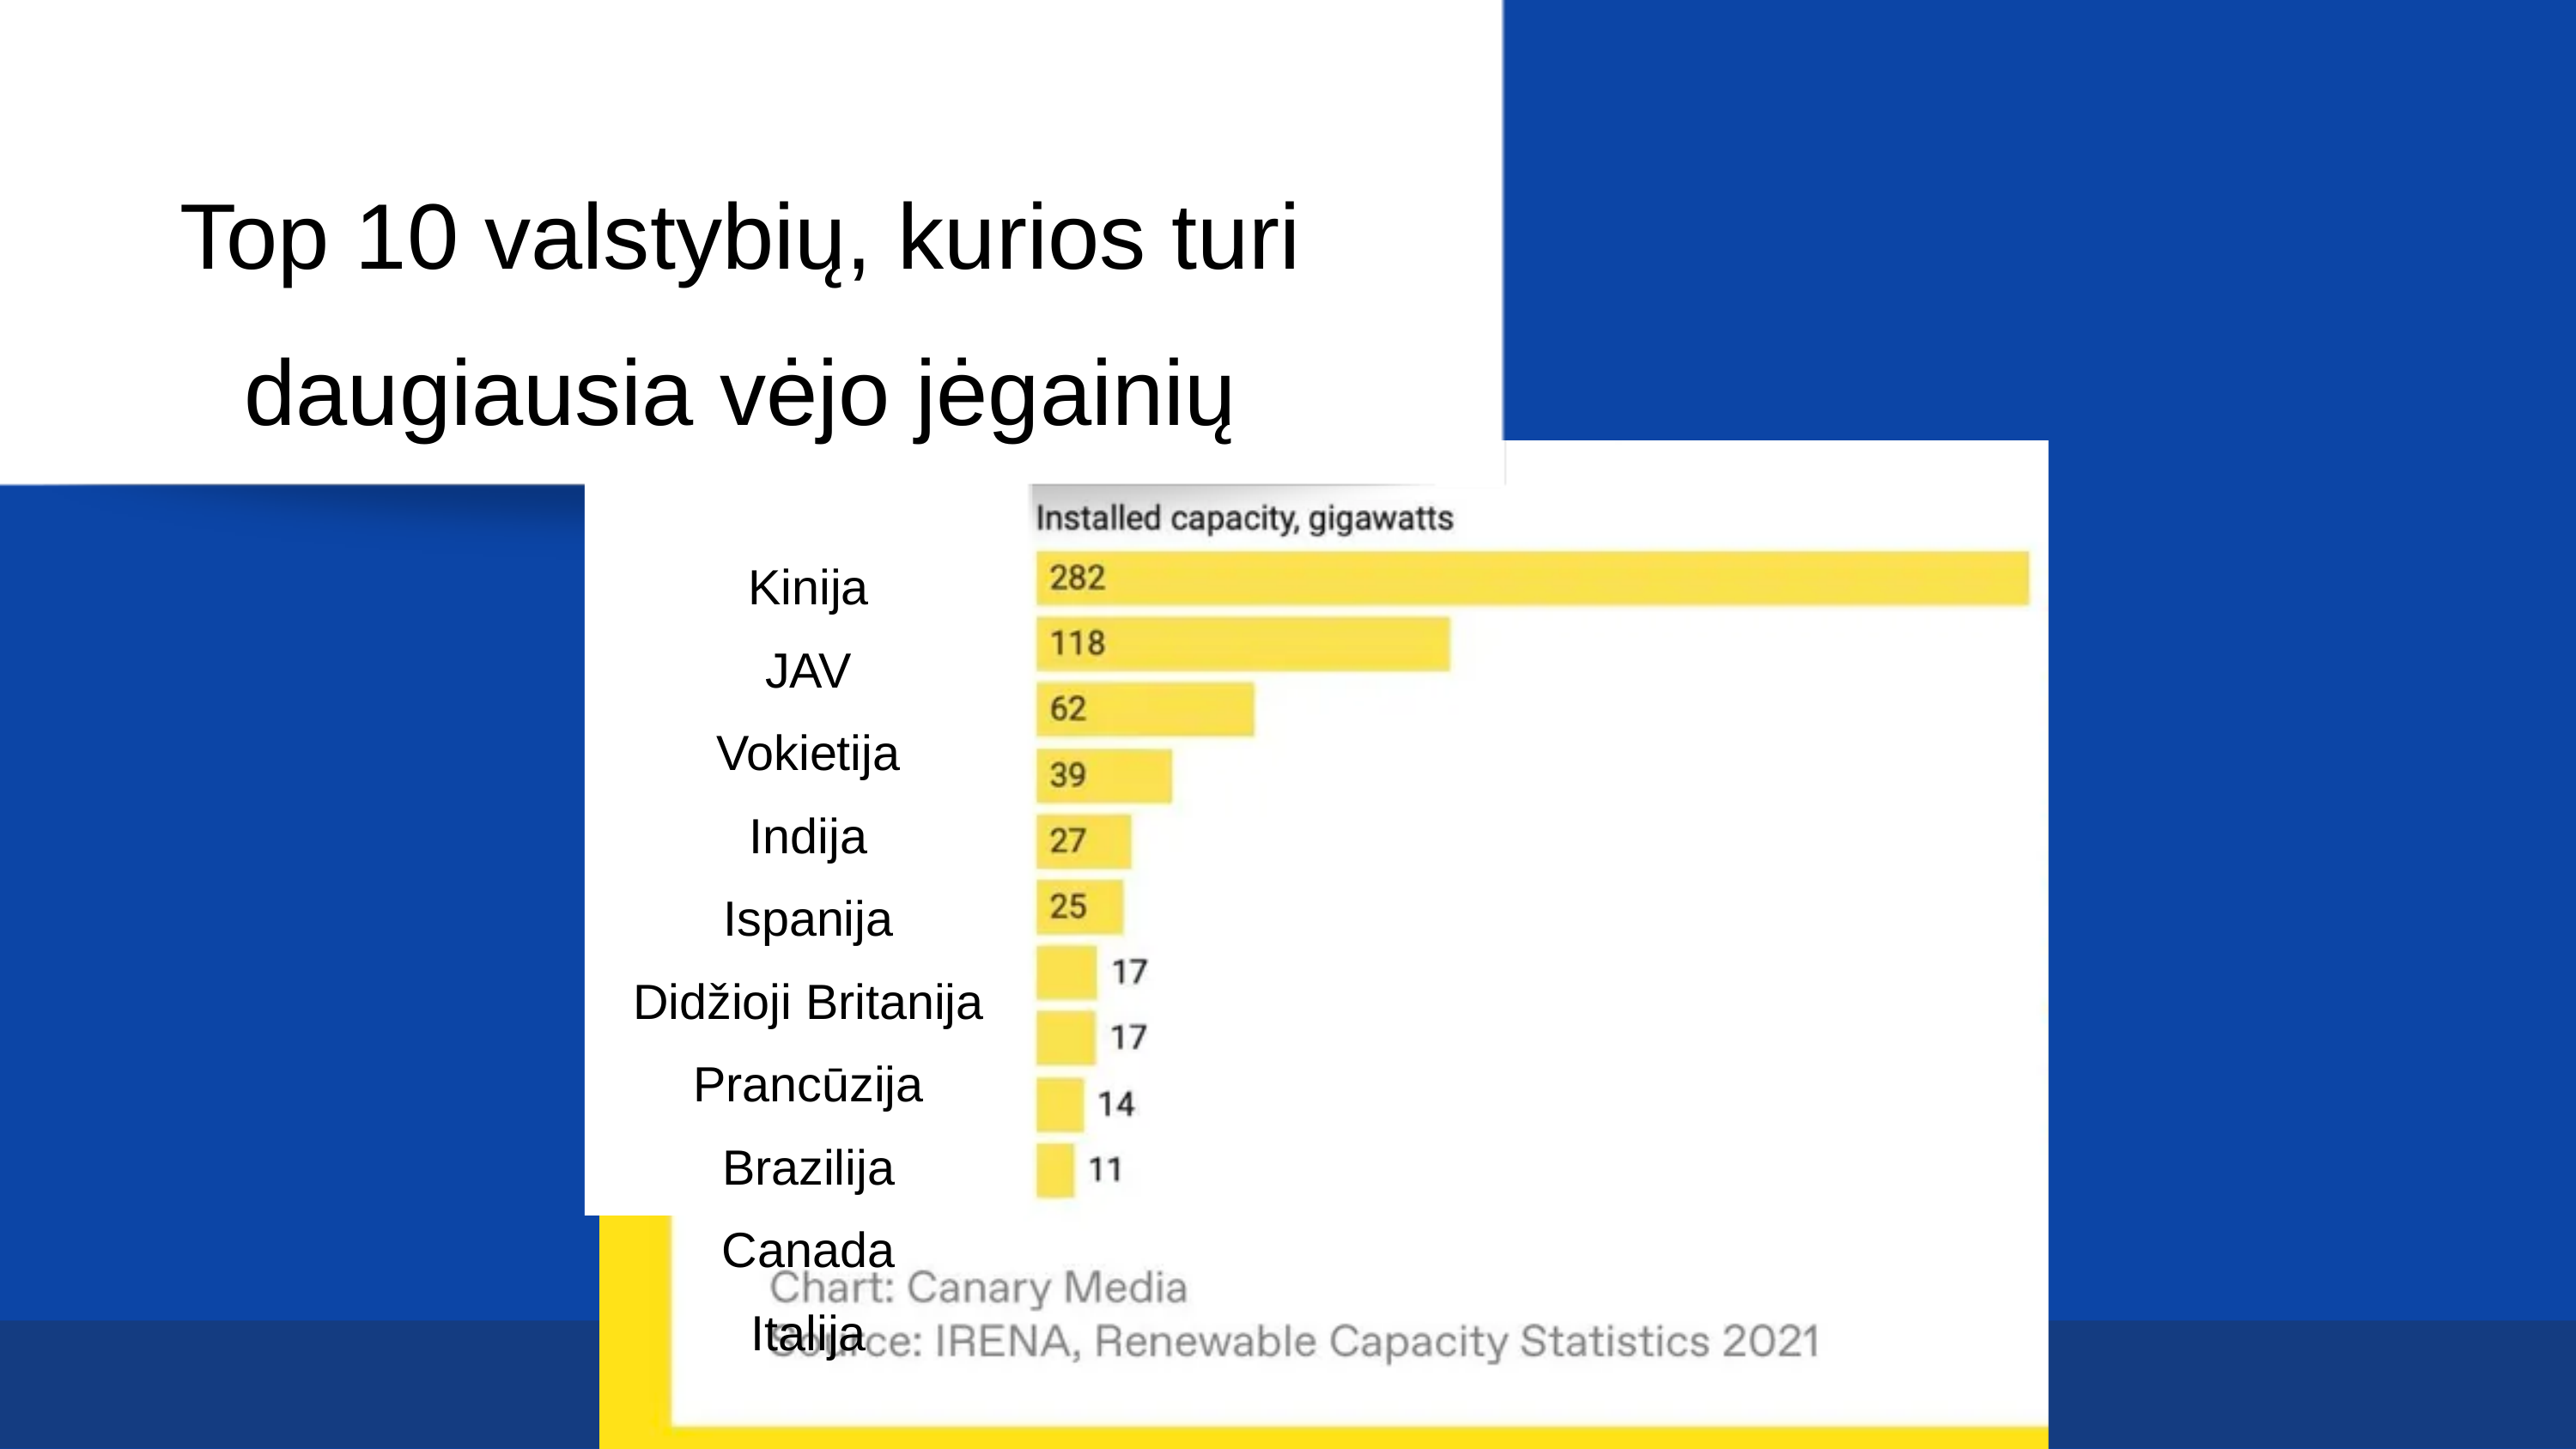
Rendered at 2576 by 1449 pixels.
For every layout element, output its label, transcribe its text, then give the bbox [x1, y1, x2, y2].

text_box Top 10 valstybių, kurios turi daugiausia vėjo jėgainių [0, 131, 1491, 444]
text_box [0, 0, 1537, 633]
text_box [584, 469, 1033, 1216]
text_box [599, 440, 2049, 1449]
text_box [0, 1320, 599, 1449]
text_box Kinija JAV Vokietija Indija Ispanija Didžioji Britanija Prancūzija Brazilija Canada Italija [614, 531, 1003, 1361]
text_box [2049, 1320, 2576, 1449]
